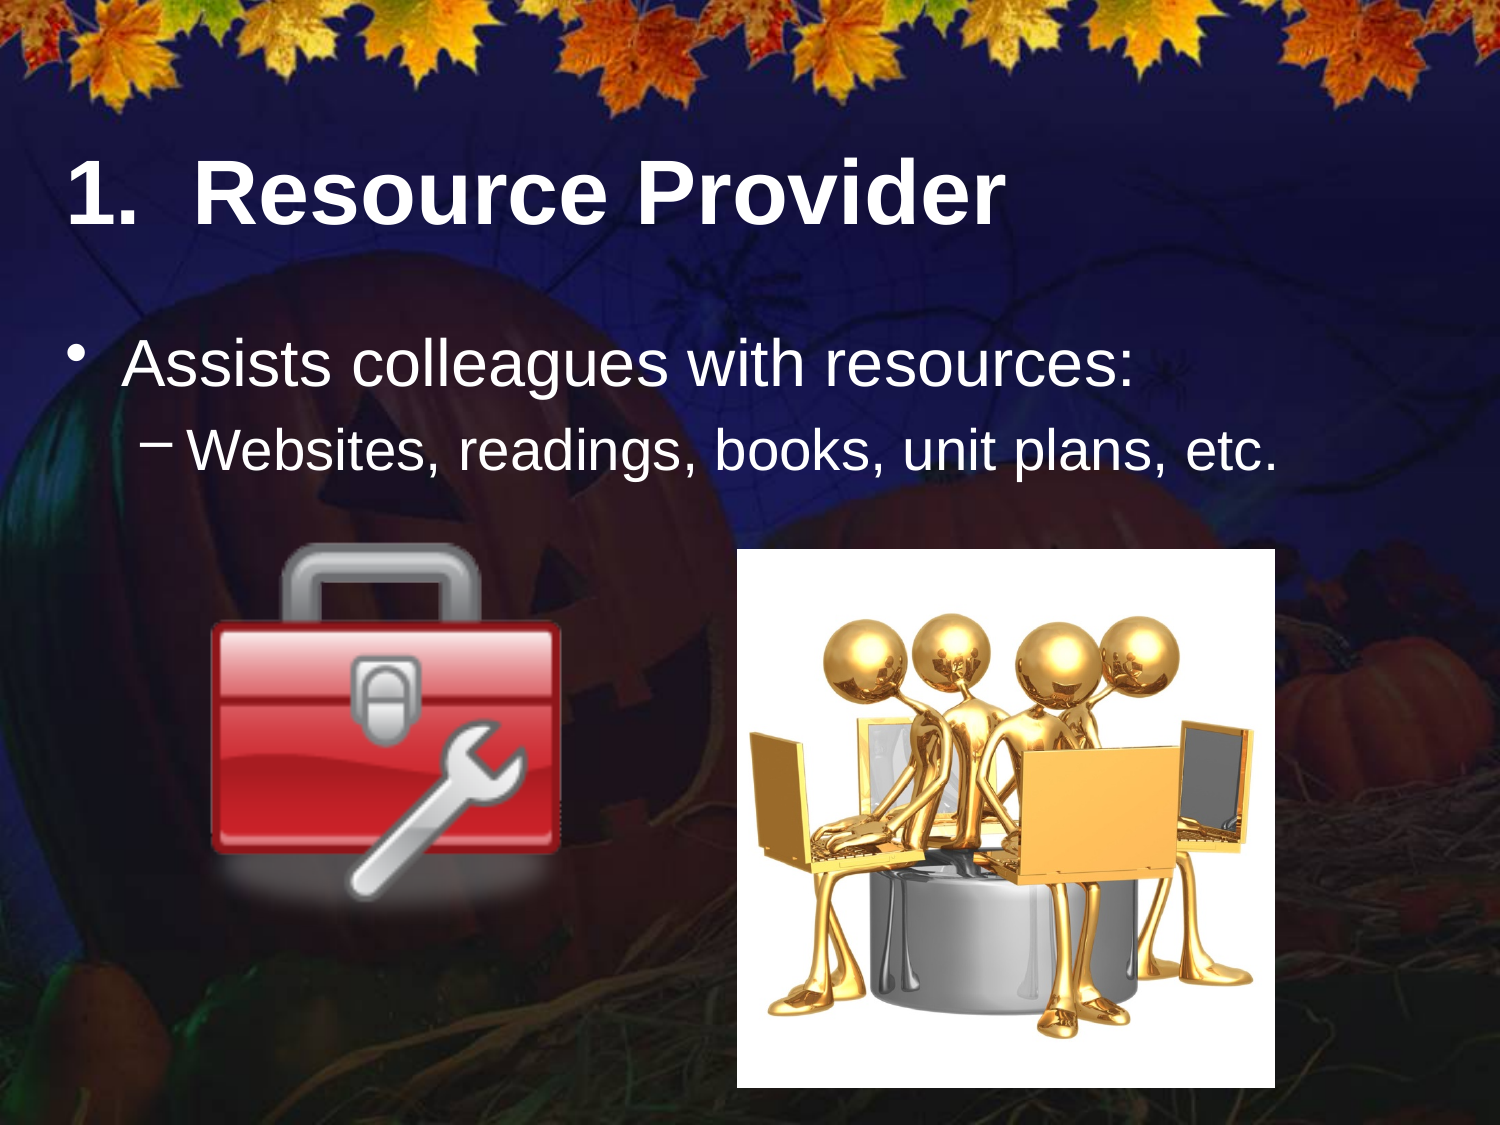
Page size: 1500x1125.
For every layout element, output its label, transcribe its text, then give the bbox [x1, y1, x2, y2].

title 1. Resource Provider [49, 87, 1451, 288]
list Assists colleagues with resources: Websites, readings, books, unit plans, etc. [49, 312, 1451, 1013]
picture [0, 0, 1500, 1125]
